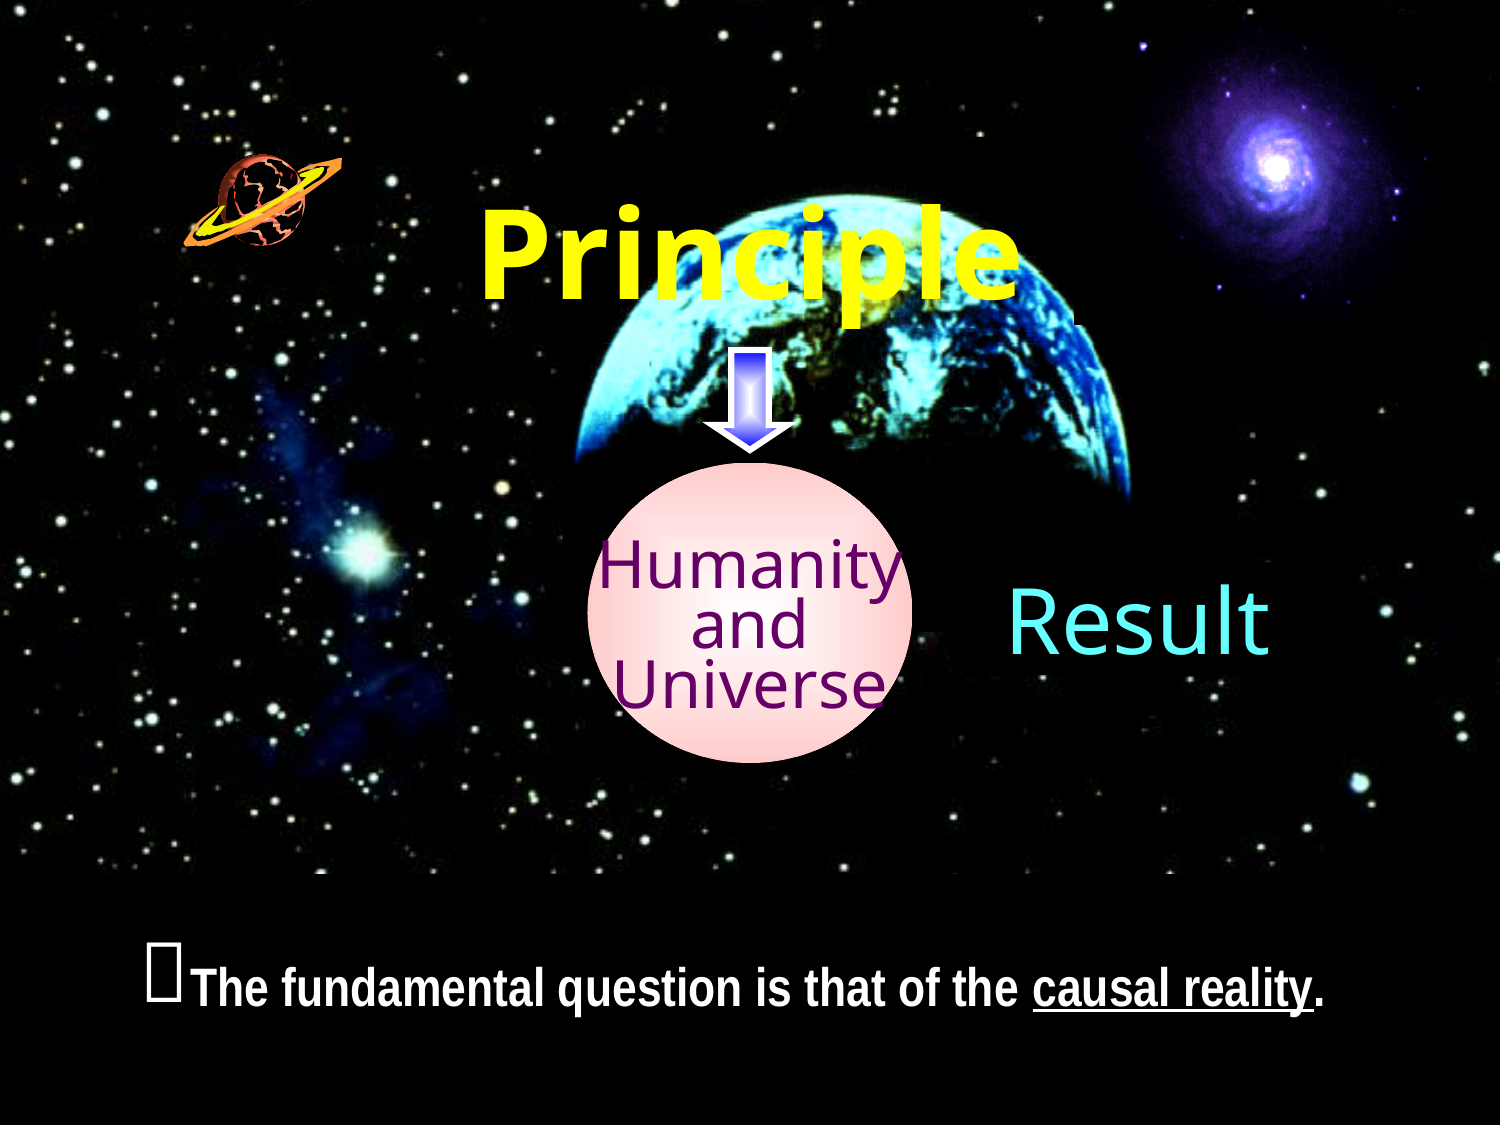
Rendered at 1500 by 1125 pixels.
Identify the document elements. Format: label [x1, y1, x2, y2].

text_box [124, 950, 1388, 1026]
text_box [0, 0, 1500, 1125]
text_box [424, 112, 1076, 764]
